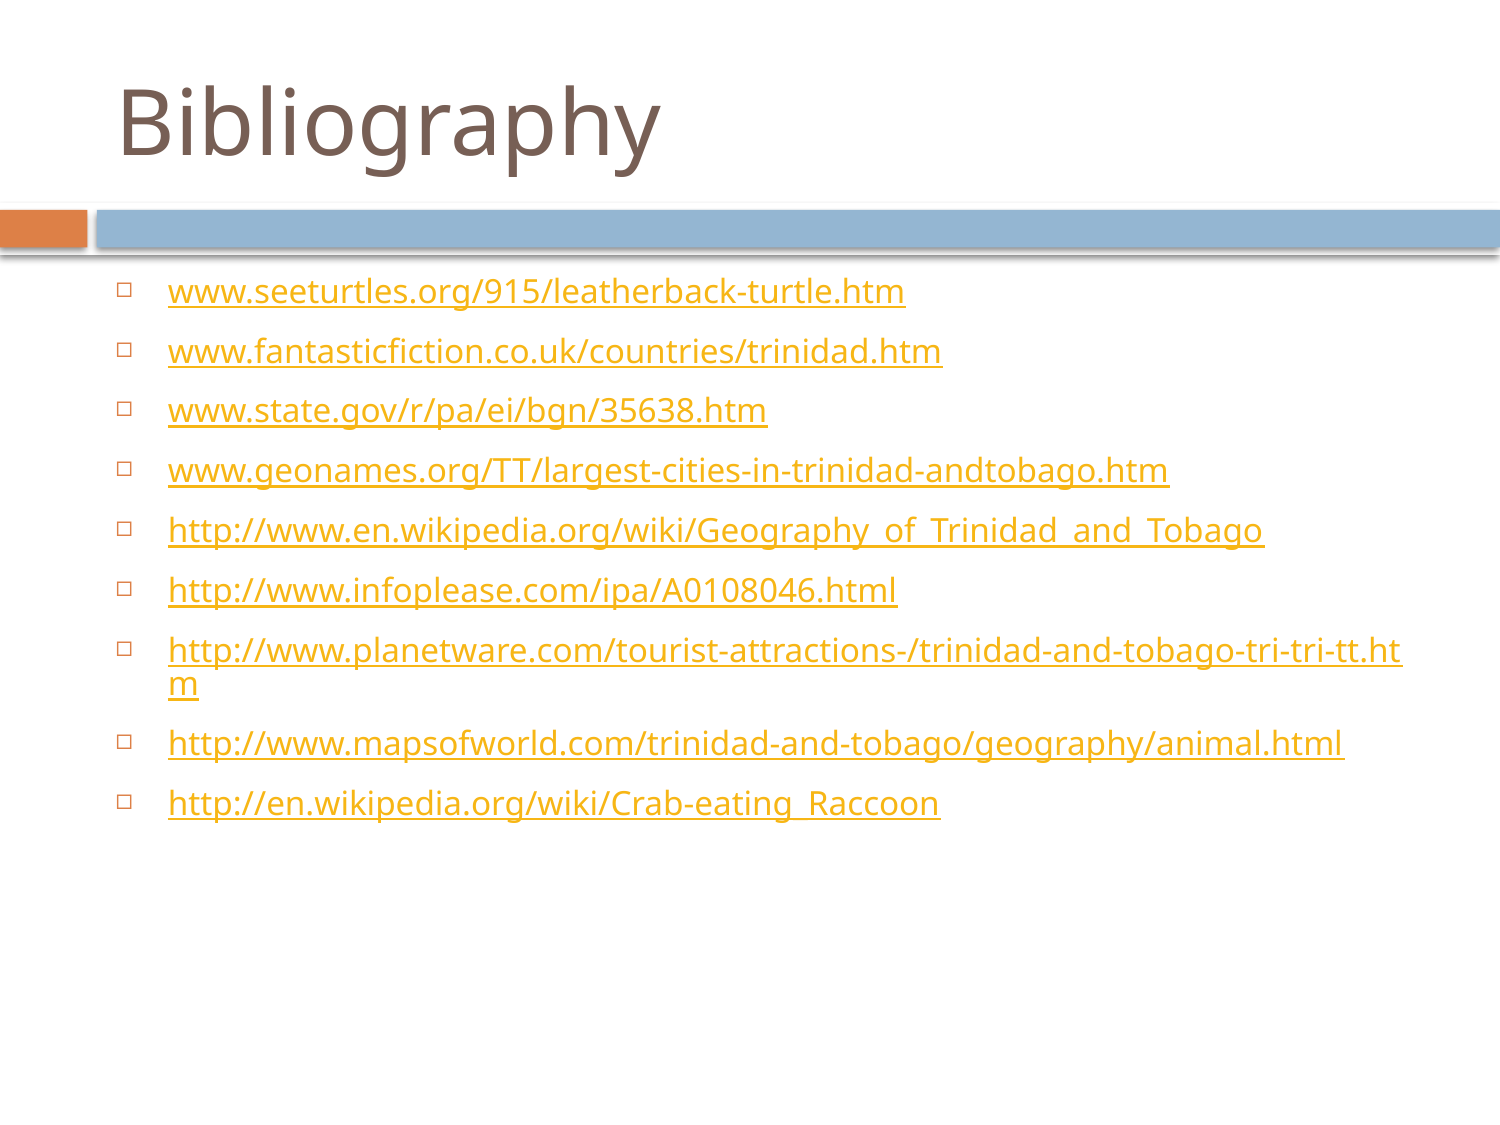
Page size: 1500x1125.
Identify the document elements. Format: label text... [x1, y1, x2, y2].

list www.seeturtles.org/915/leatherback-turtle.htm www.fantasticfiction.co.uk/countries/trinidad.htm www.state.gov/r/pa/ei/bgn/35638.htm www.geonames.org/TT/largest-cities-in-trinidad-andtobago.htm http://www.en.wikipedia.org/wiki/Geography_of_Trinidad_and_Tobago http://www.infoplease.com/ipa/A0108046.html http://www.planetware.com/tourist-attractions-/trinidad-and-tobago-tri-tri-tt.htm http://www.mapsofworld.com/trinidad-and-tobago/geography/animal.html http://en.wikipedia.org/wiki/Crab-eating_Raccoon [100, 262, 1439, 1001]
title Bibliography [100, 37, 1439, 201]
